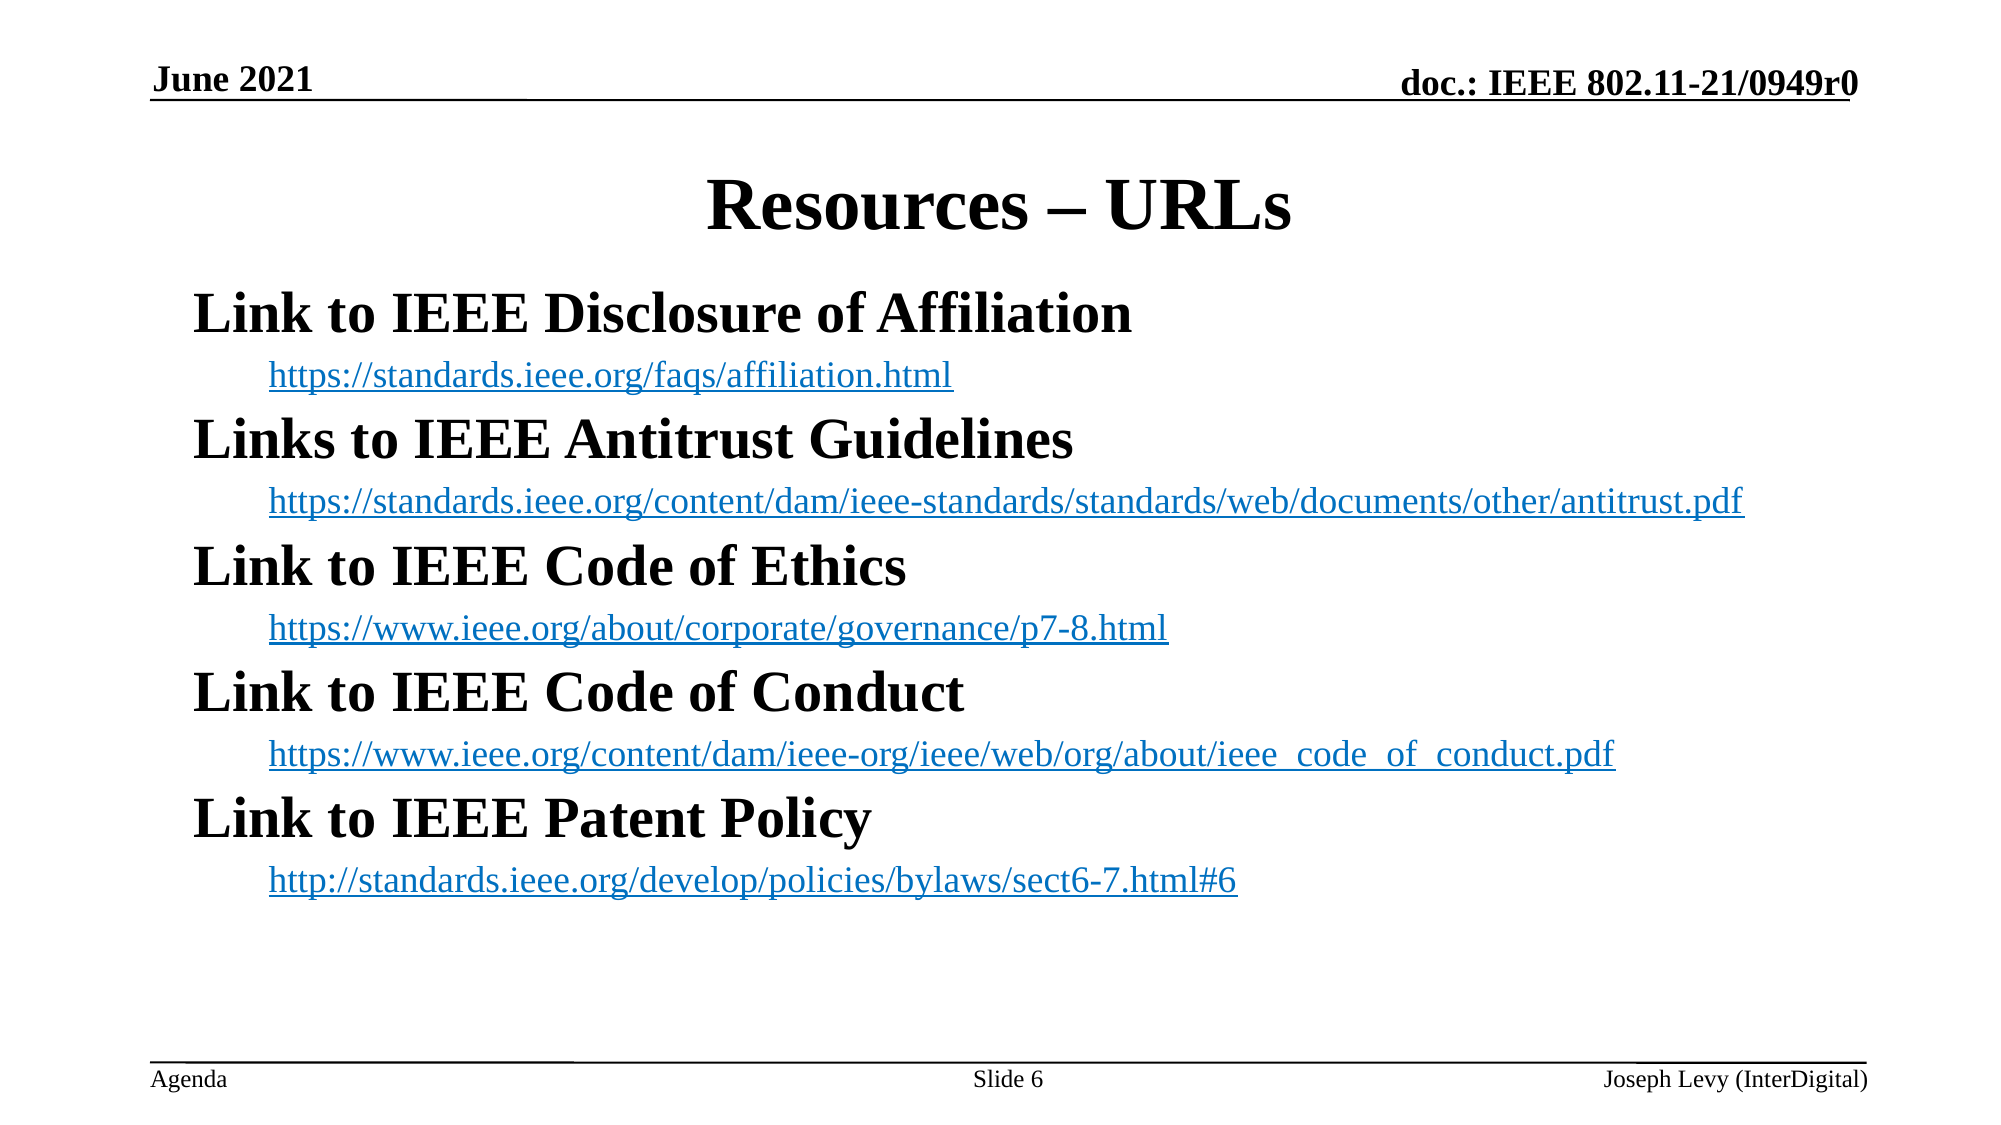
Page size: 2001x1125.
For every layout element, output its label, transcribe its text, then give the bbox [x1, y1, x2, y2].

title Resources – URLs [149, 112, 1850, 288]
footer Joseph Levy (InterDigital) [1171, 1061, 1869, 1093]
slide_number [152, 54, 563, 100]
list Link to IEEE Disclosure of Affiliation https://standards.ieee.org/faqs/affiliation.html Links to IEEE Antitrust Guidelines https://standards.ieee.org/content/dam/ieee-standards/standards/web/documents/other/antitrust.pdf Link to IEEE Code of Ethics https://www.ieee.org/about/corporate/governance/p7-8.html Link to IEEE Code of Conduct https://www.ieee.org/content/dam/ieee-org/ieee/web/org/about/ieee_code_of_conduct.pdf Link to IEEE Patent Policy http://standards.ieee.org/develop/policies/bylaws/sect6-7.html#6 [178, 274, 1954, 1012]
slide_number Slide 6 [950, 1061, 1067, 1123]
